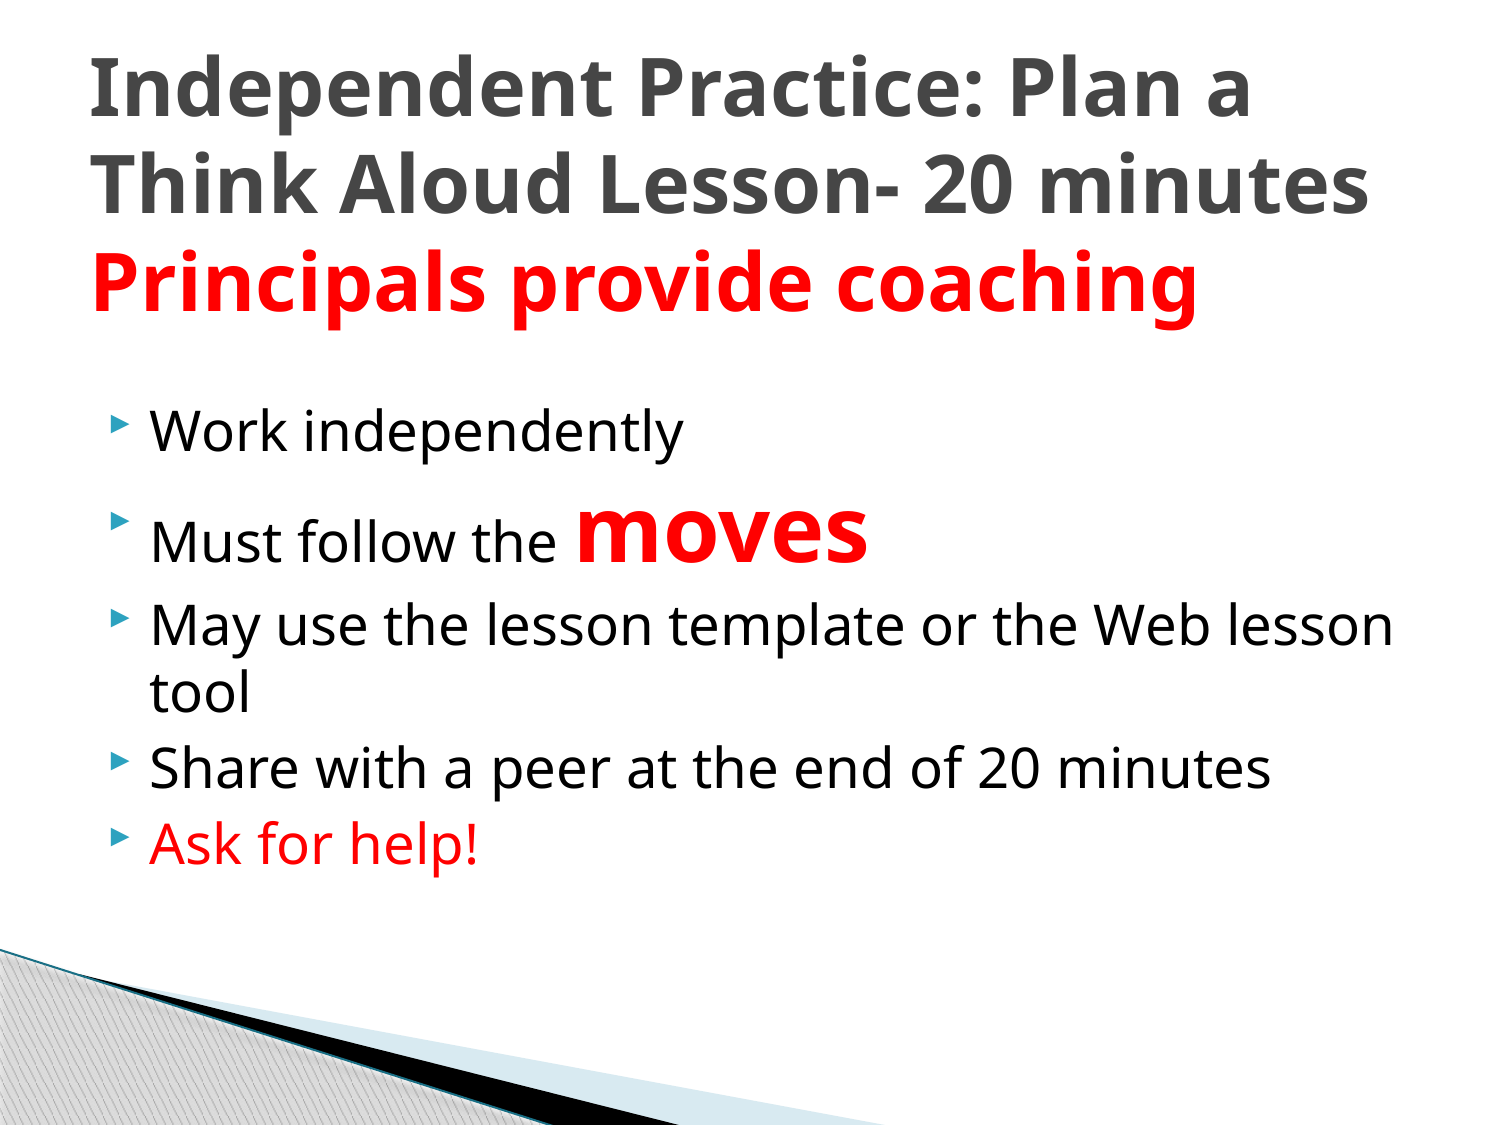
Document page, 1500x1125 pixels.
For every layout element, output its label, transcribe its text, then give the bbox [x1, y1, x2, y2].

title Independent Practice: Plan a Think Aloud Lesson- 20 minutes Principals provide coaching [75, 25, 1425, 338]
list Work independently Must follow the moves May use the lesson template or the Web lesson tool Share with a peer at the end of 20 minutes Ask for help! [75, 387, 1425, 1050]
